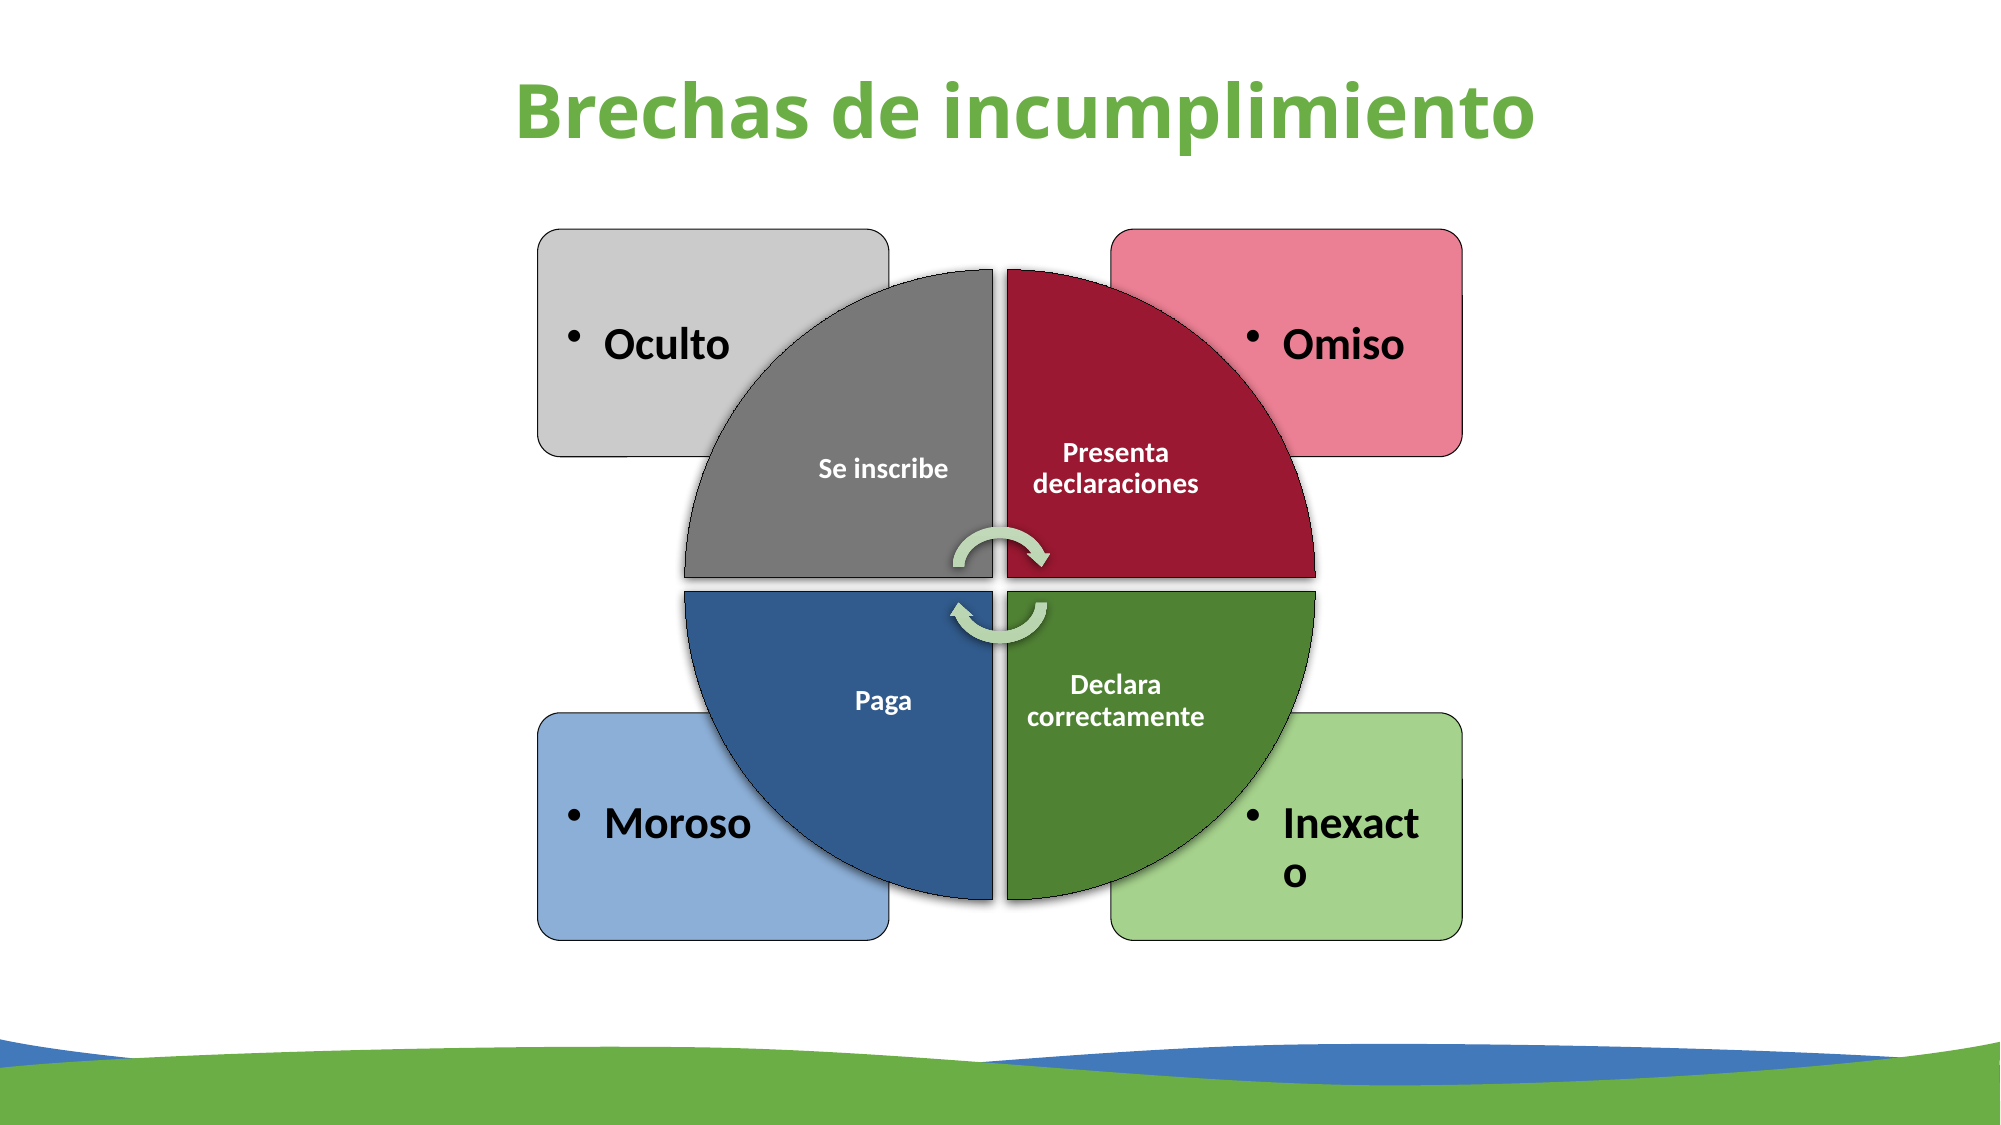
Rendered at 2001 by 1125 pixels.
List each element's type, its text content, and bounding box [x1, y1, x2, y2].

title Brechas de incumplimiento [498, 45, 1675, 185]
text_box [499, 229, 1500, 941]
